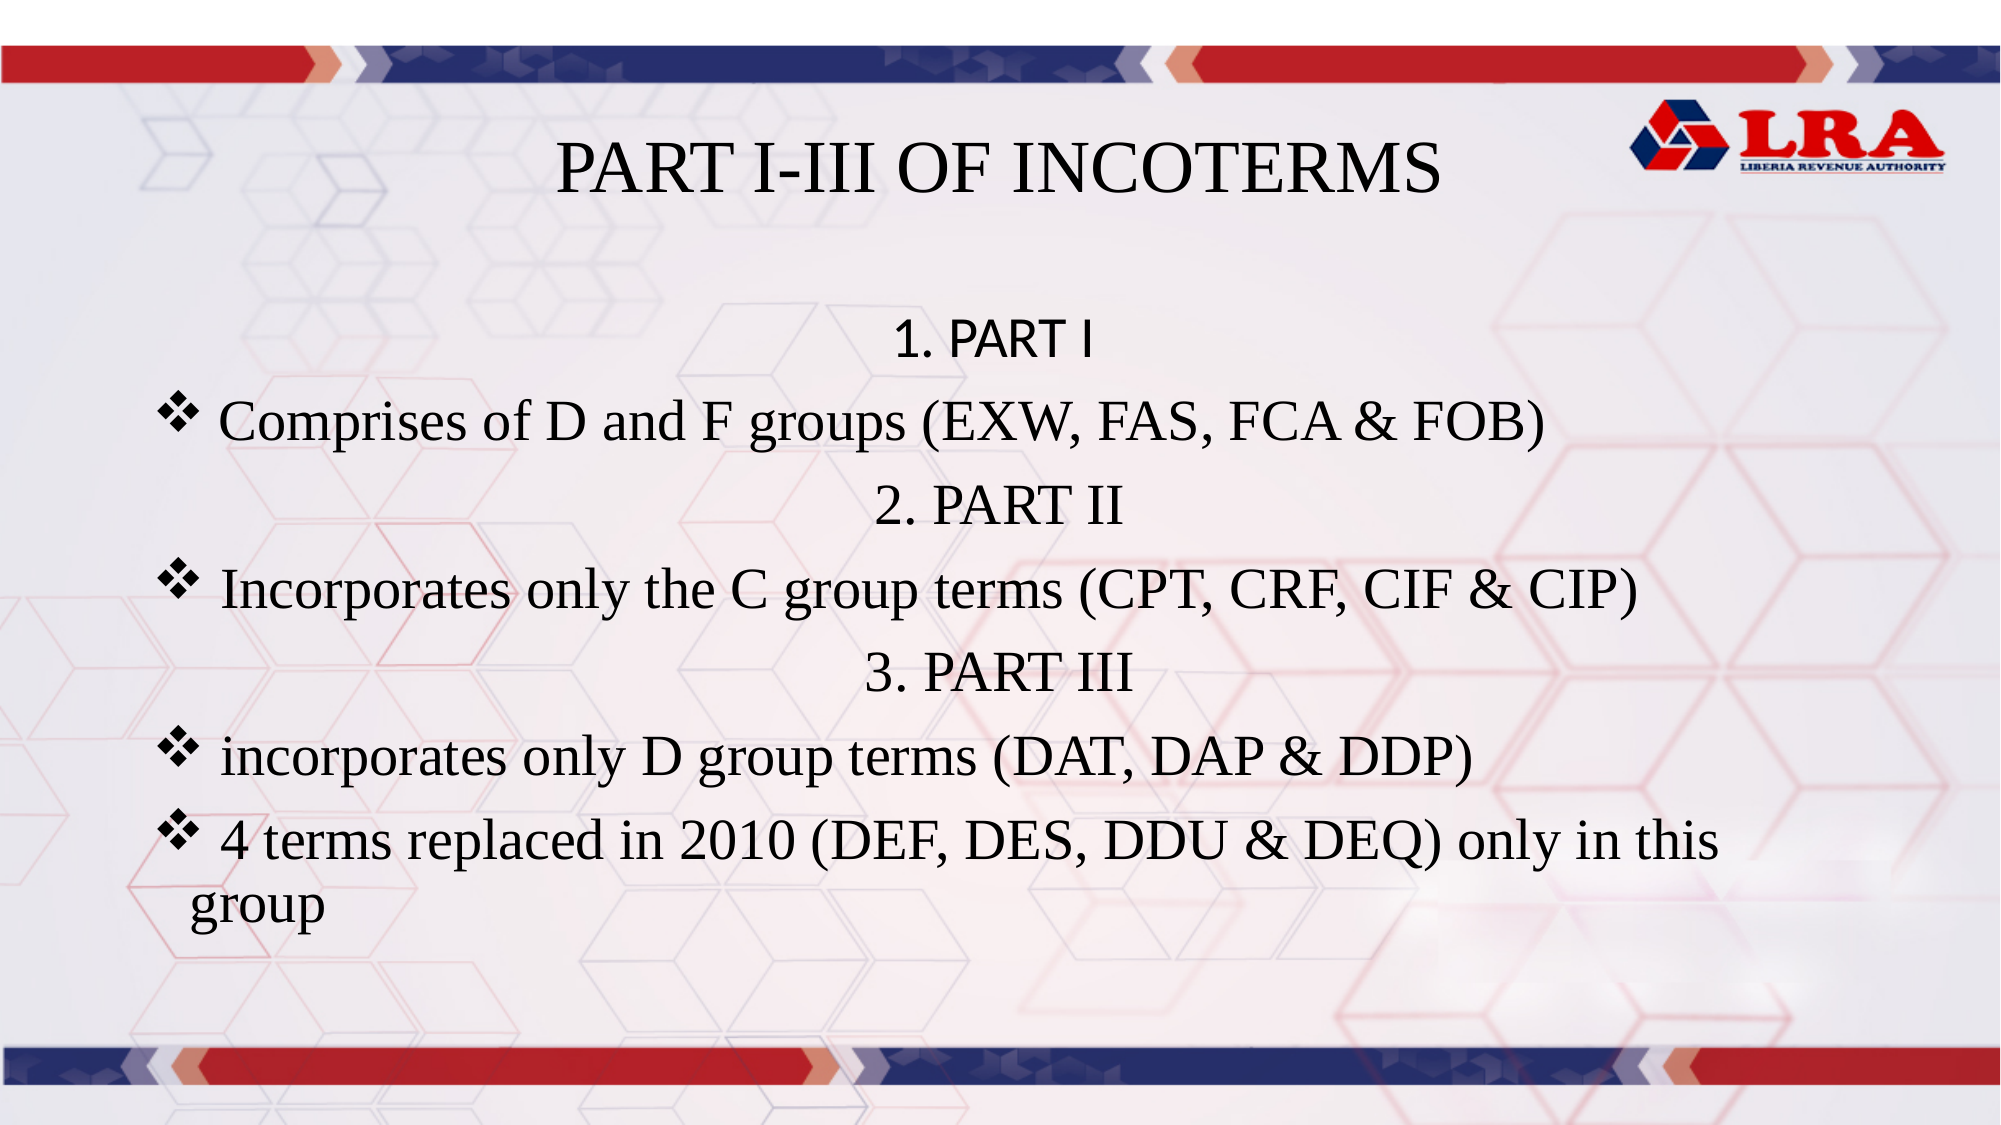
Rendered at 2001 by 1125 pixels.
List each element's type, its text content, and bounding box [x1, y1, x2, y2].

picture [0, 0, 2001, 1125]
title PART I-III OF INCOTERMS [137, 59, 1863, 278]
list 1. PART I Comprises of D and F groups (EXW, FAS, FCA & FOB) 2. PART II Incorporates only the C group terms (CPT, CRF, CIF & CIP) 3. PART III incorporates only D group terms (DAT, DAP & DDP) 4 terms replaced in 2010 (DEF, DES, DDU & DEQ) only in this group [137, 299, 1863, 1014]
